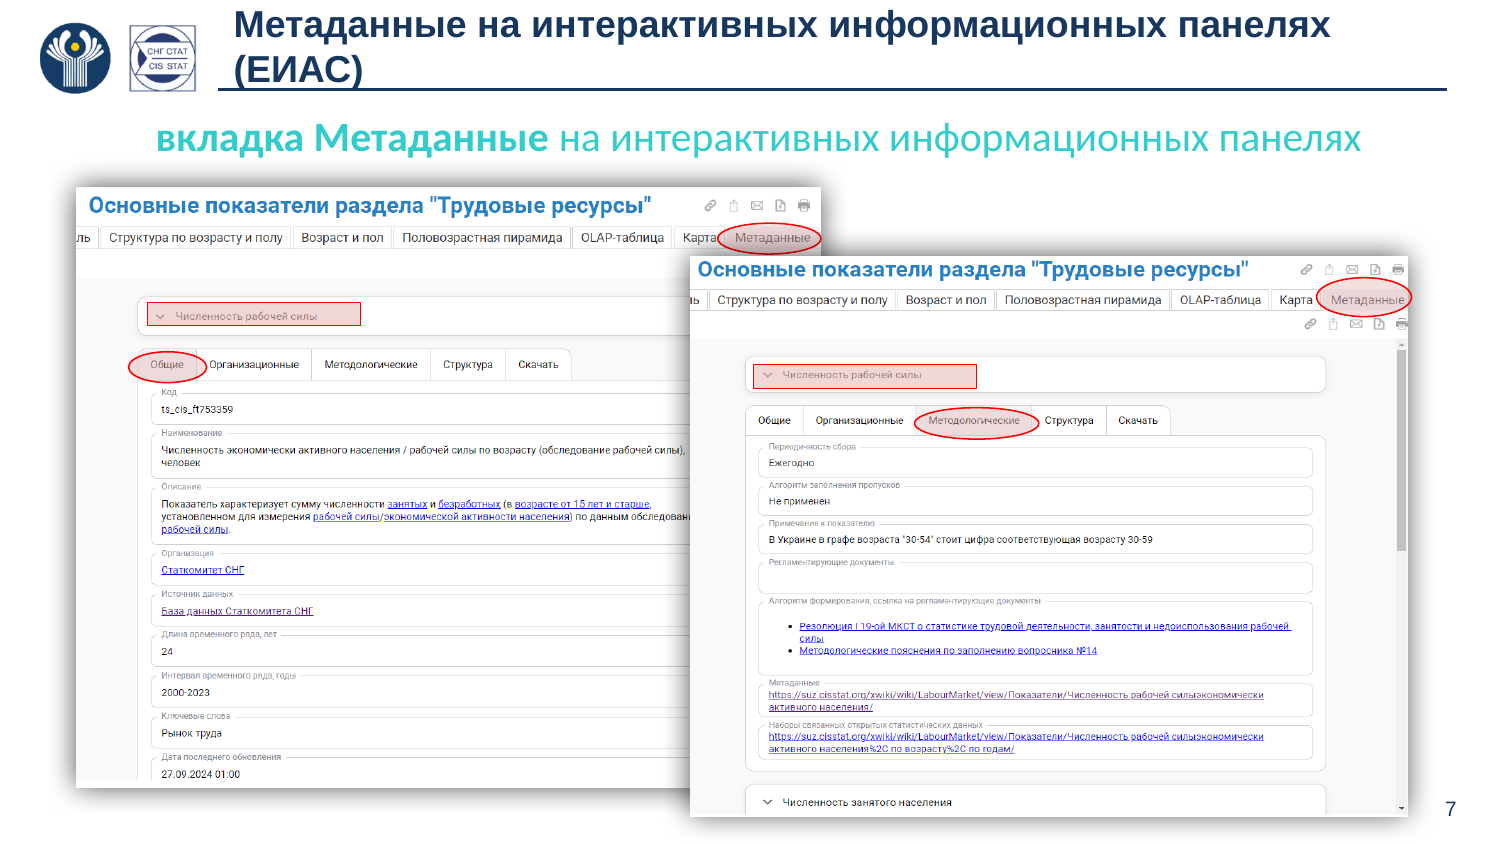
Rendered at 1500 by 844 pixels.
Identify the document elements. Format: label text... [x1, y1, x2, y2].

title Метаданные на интерактивных информационных панелях (ЕИАС) [218, 0, 1447, 90]
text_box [690, 256, 1412, 817]
text_box вкладка Метаданные на интерактивных информационных панелях [17, 102, 1500, 168]
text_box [76, 187, 822, 789]
picture [0, 0, 296, 190]
